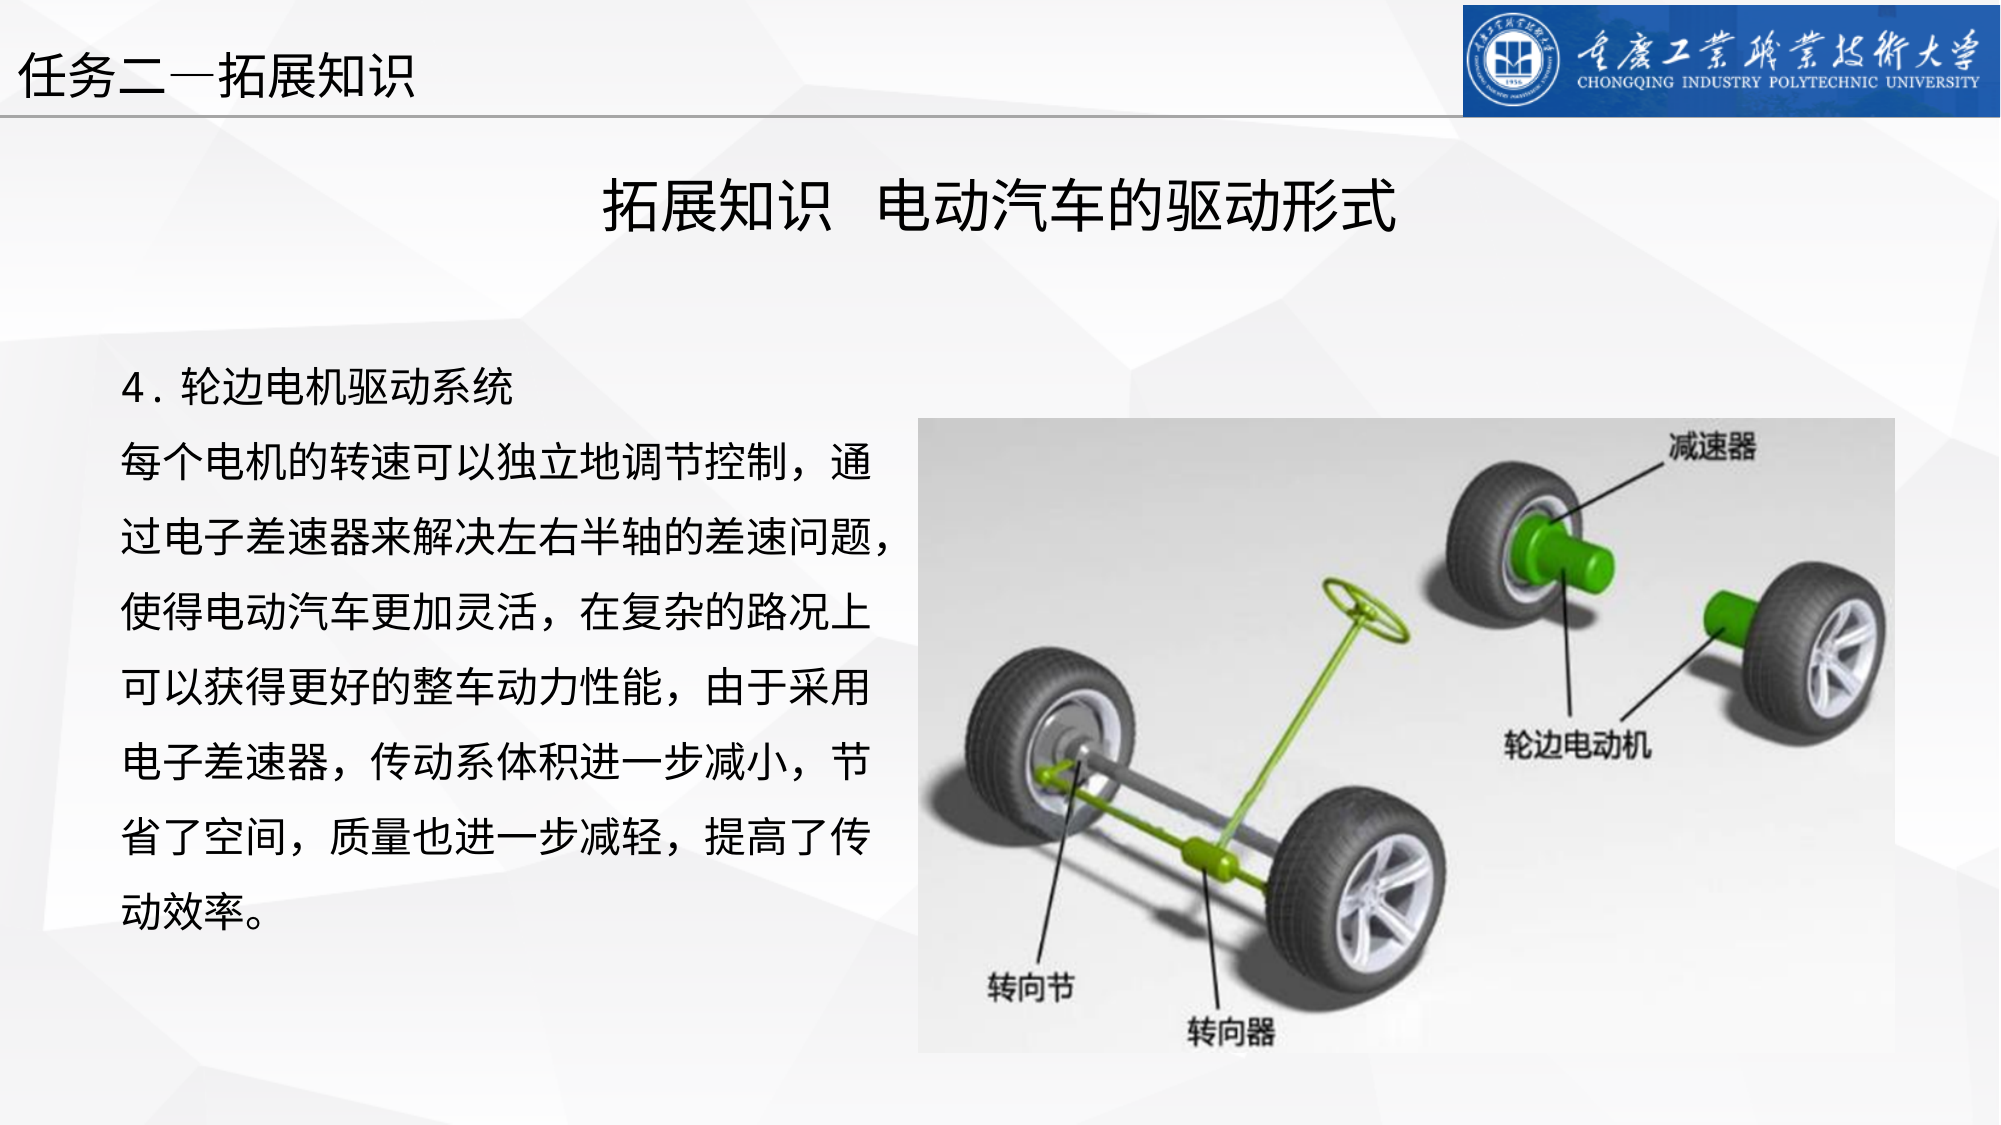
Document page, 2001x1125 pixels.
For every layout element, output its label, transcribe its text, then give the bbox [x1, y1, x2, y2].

text_box 4.轮边电机驱动系统 每个电机的转速可以独立地调节控制，通过电子差速器来解决左右半轴的差速问题，使得电动汽车更加灵活，在复杂的路况上可以获得更好的整车动力性能，由于采用电子差速器，传动系体积进一步减小，节省了空间，质量也进一步减轻，提高了传动效率。 [105, 328, 919, 944]
picture [0, 118, 1999, 1125]
picture [0, 0, 2001, 117]
text_box 拓展知识 电动汽车的驱动形式 [433, 161, 1567, 247]
text_box 任务二—拓展知识 [2, 36, 1053, 112]
